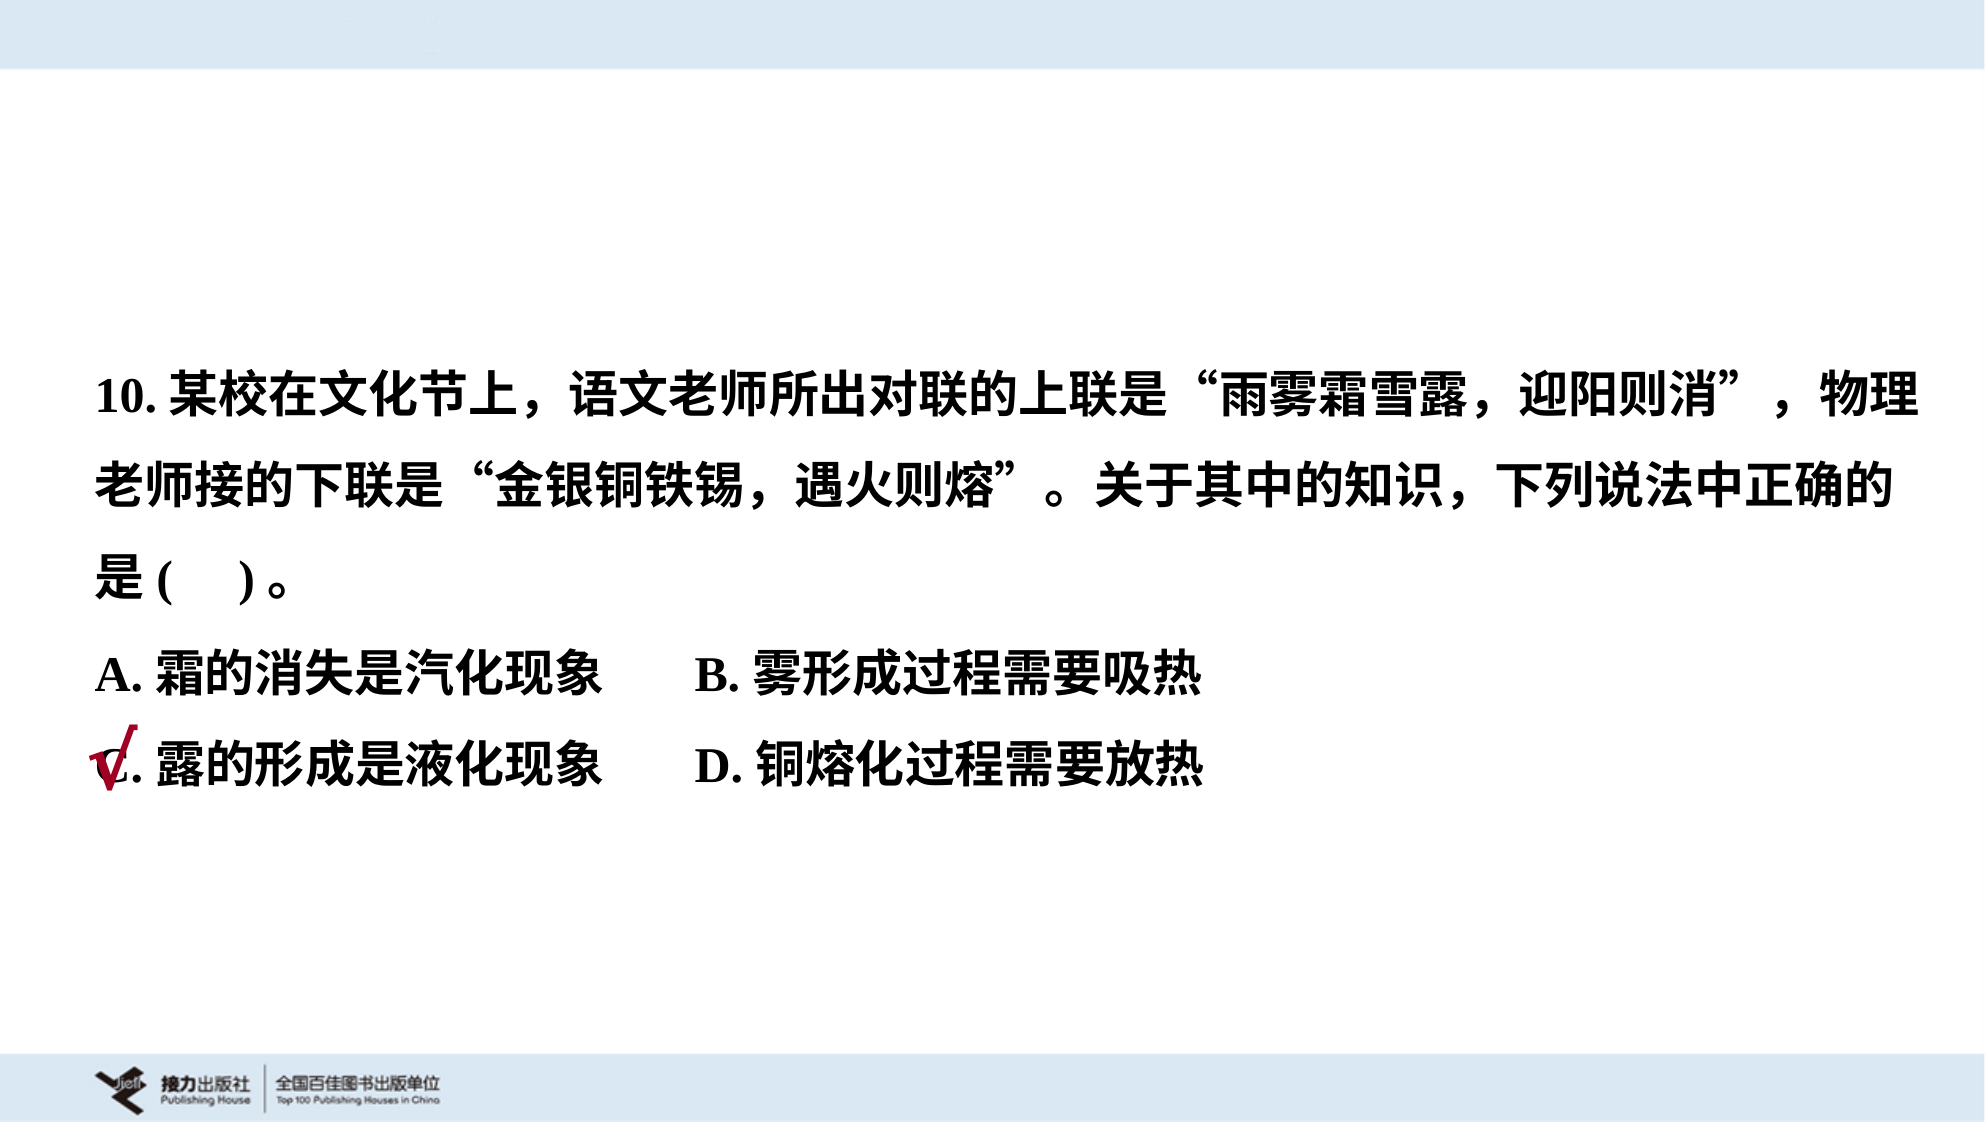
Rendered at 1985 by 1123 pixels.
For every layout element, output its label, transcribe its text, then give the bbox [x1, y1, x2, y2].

picture [0, 0, 1985, 1122]
text_box A.霜的消失是汽化现象 B.雾形成过程需要吸热 C.露的形成是液化现象 D.铜熔化过程需要放热 [94, 609, 1892, 793]
text_box 10.某校在文化节上，语文老师所出对联的上联是“雨雾霜雪露，迎阳则消”，物理 老师接的下联是“金银铜铁锡，遇火则熔”。关于其中的知识，下列说法中正确的 是( )。 [94, 330, 1892, 606]
text_box √ [86, 712, 139, 806]
